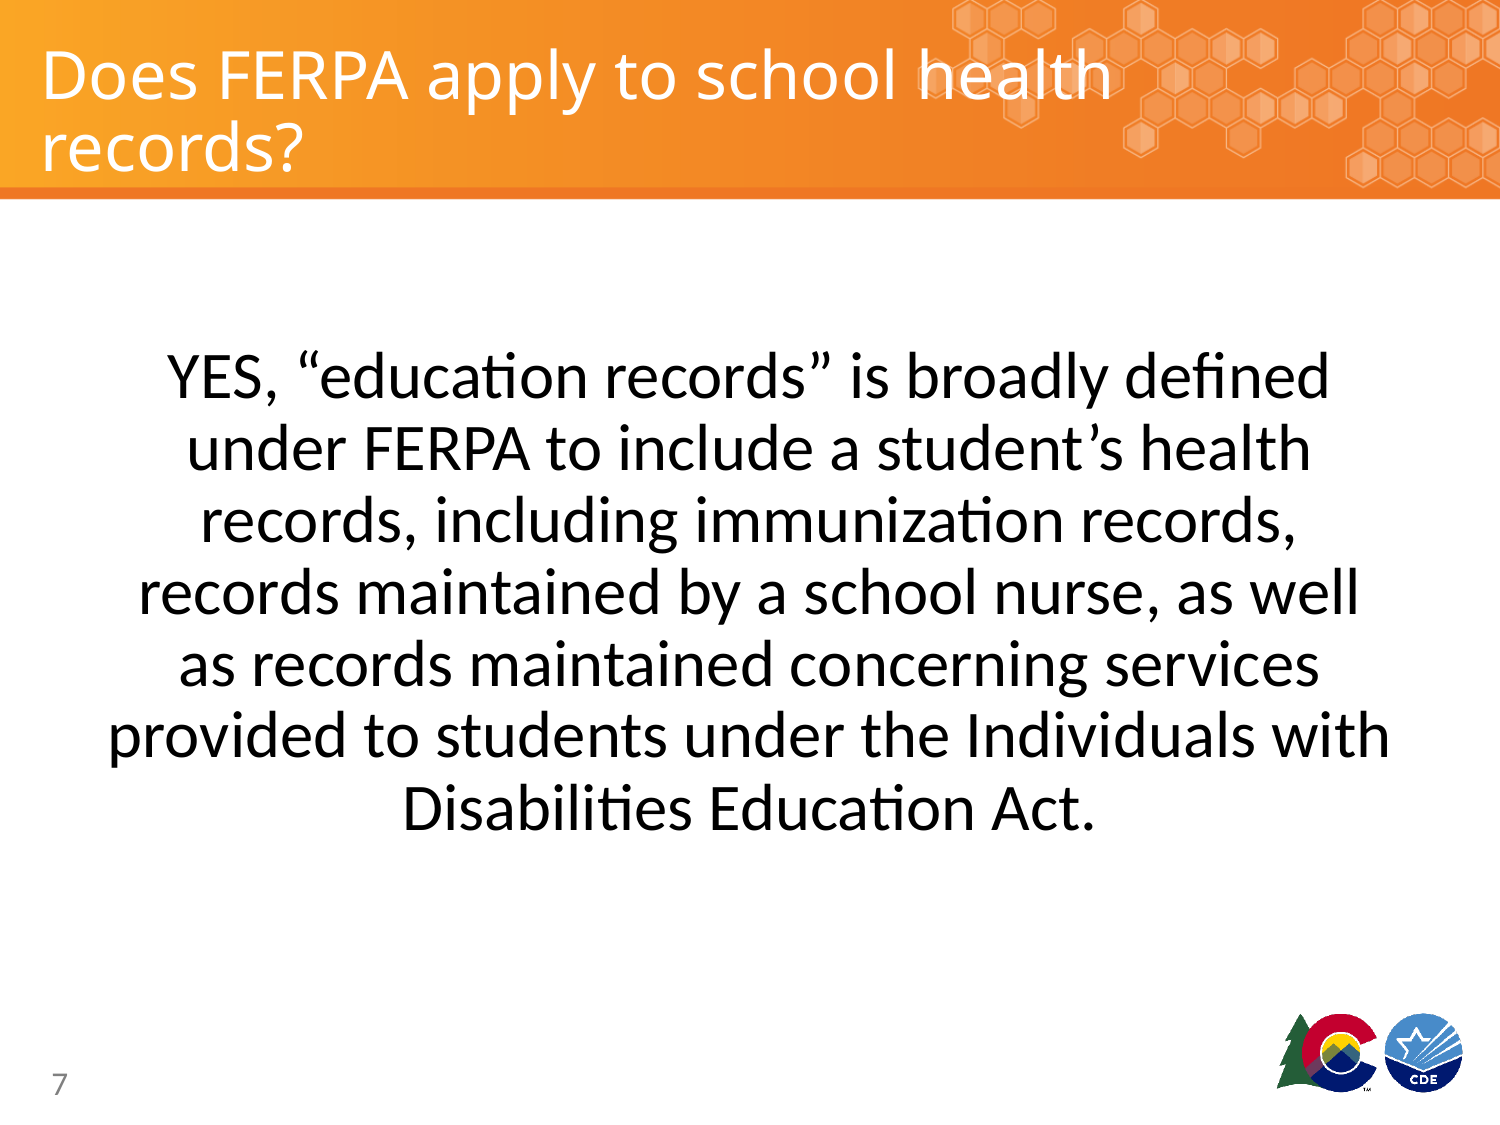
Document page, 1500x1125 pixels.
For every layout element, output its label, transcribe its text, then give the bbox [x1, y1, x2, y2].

picture [0, 0, 1500, 200]
list YES, “education records” is broadly defined under FERPA to include a student’s health records, including immunization records, records maintained by a school nurse, as well as records maintained concerning services provided to students under the Individuals with Disabilities Education Act. [103, 239, 1397, 1002]
slide_number 7 [36, 1054, 375, 1115]
title Does FERPA apply to school health records? [40, 41, 1334, 166]
picture [1275, 1012, 1463, 1093]
